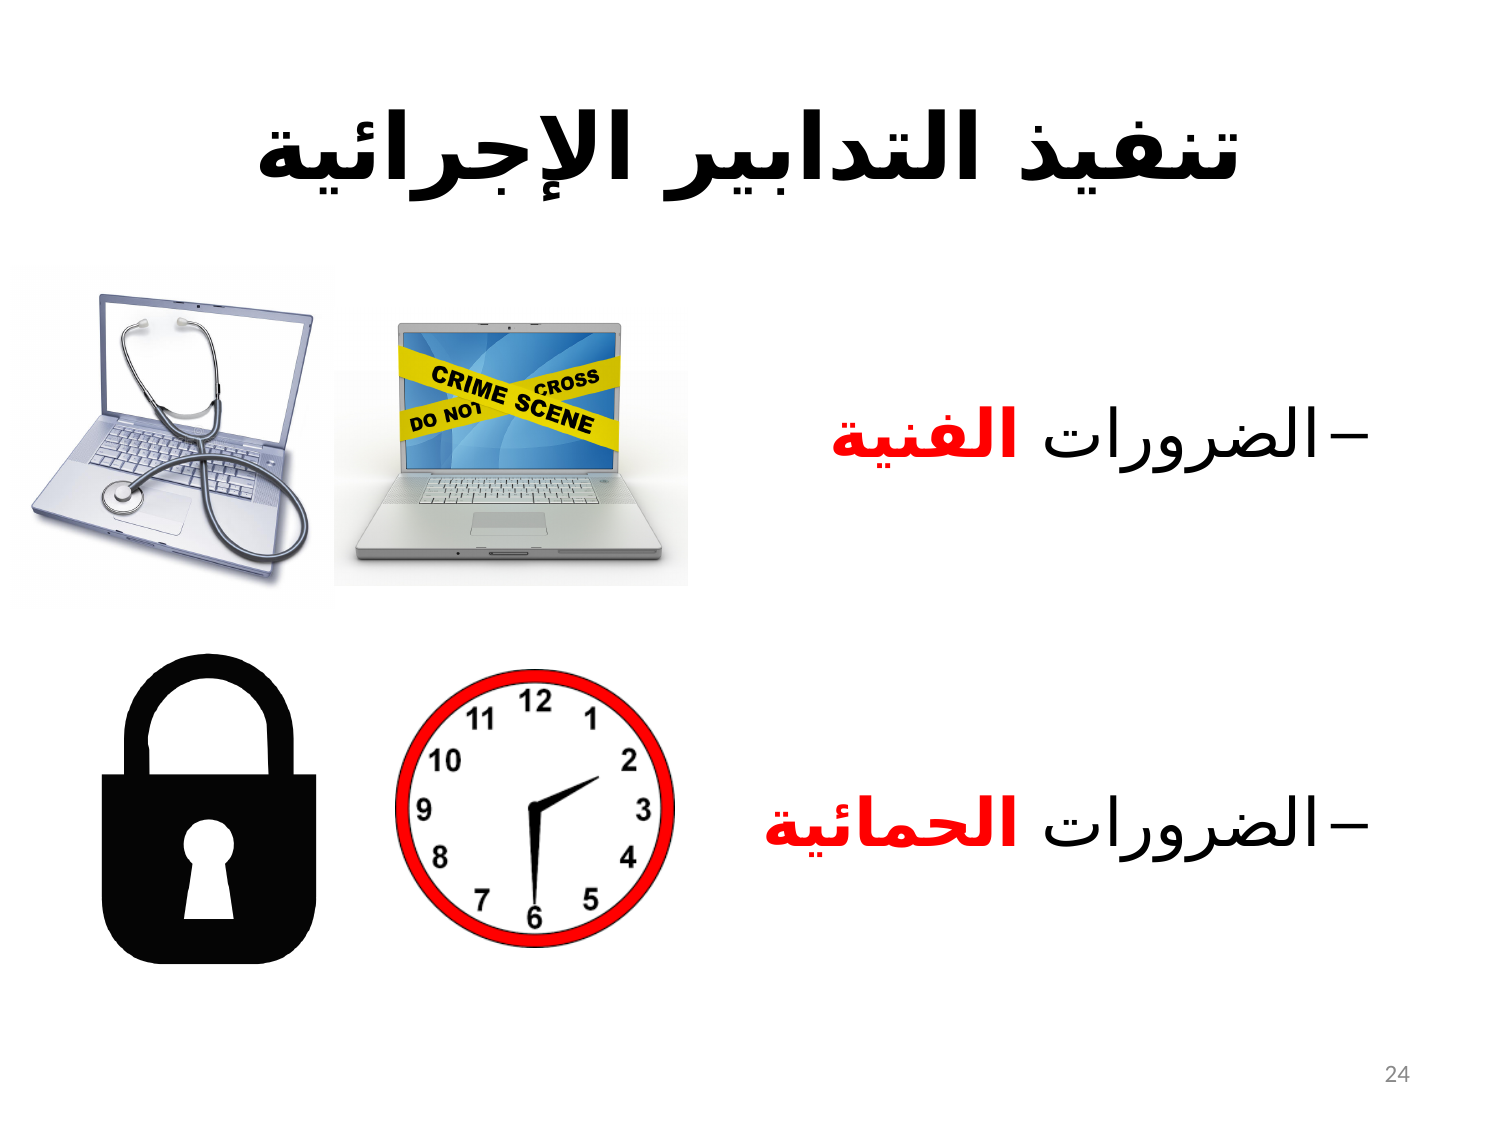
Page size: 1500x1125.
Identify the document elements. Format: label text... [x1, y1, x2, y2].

list الضرورات الفنية الضرورات الحمائية [264, 289, 1458, 1033]
picture [10, 265, 688, 609]
picture [395, 669, 675, 948]
slide_number 24 [1074, 1042, 1425, 1103]
picture [94, 647, 322, 971]
title تنفيذ التدابير الإجرائية [75, 49, 1425, 237]
